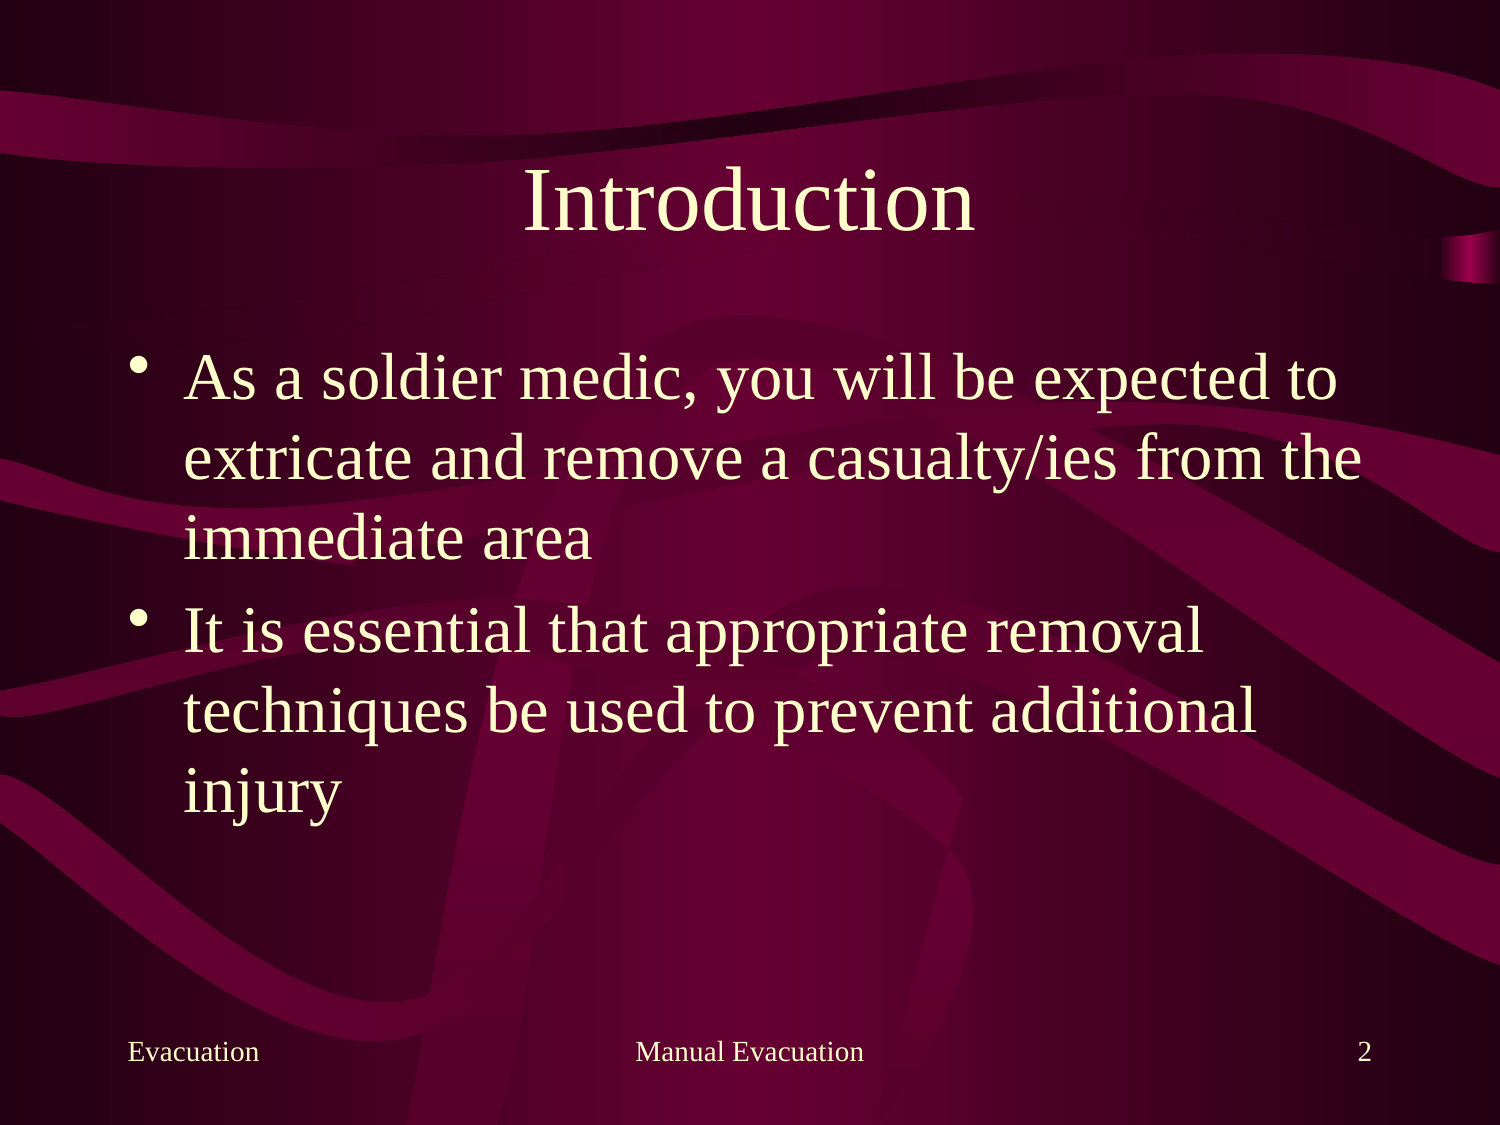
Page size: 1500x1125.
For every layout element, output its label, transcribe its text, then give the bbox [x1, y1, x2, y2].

slide_number 2 [1074, 1025, 1388, 1100]
list As a soldier medic, you will be expected to extricate and remove a casualty/ies from the immediate area It is essential that appropriate removal techniques be used to prevent additional injury [112, 324, 1388, 1000]
slide_number Evacuation [112, 1025, 425, 1100]
title Introduction [112, 99, 1388, 288]
footer Manual Evacuation [512, 1025, 988, 1100]
